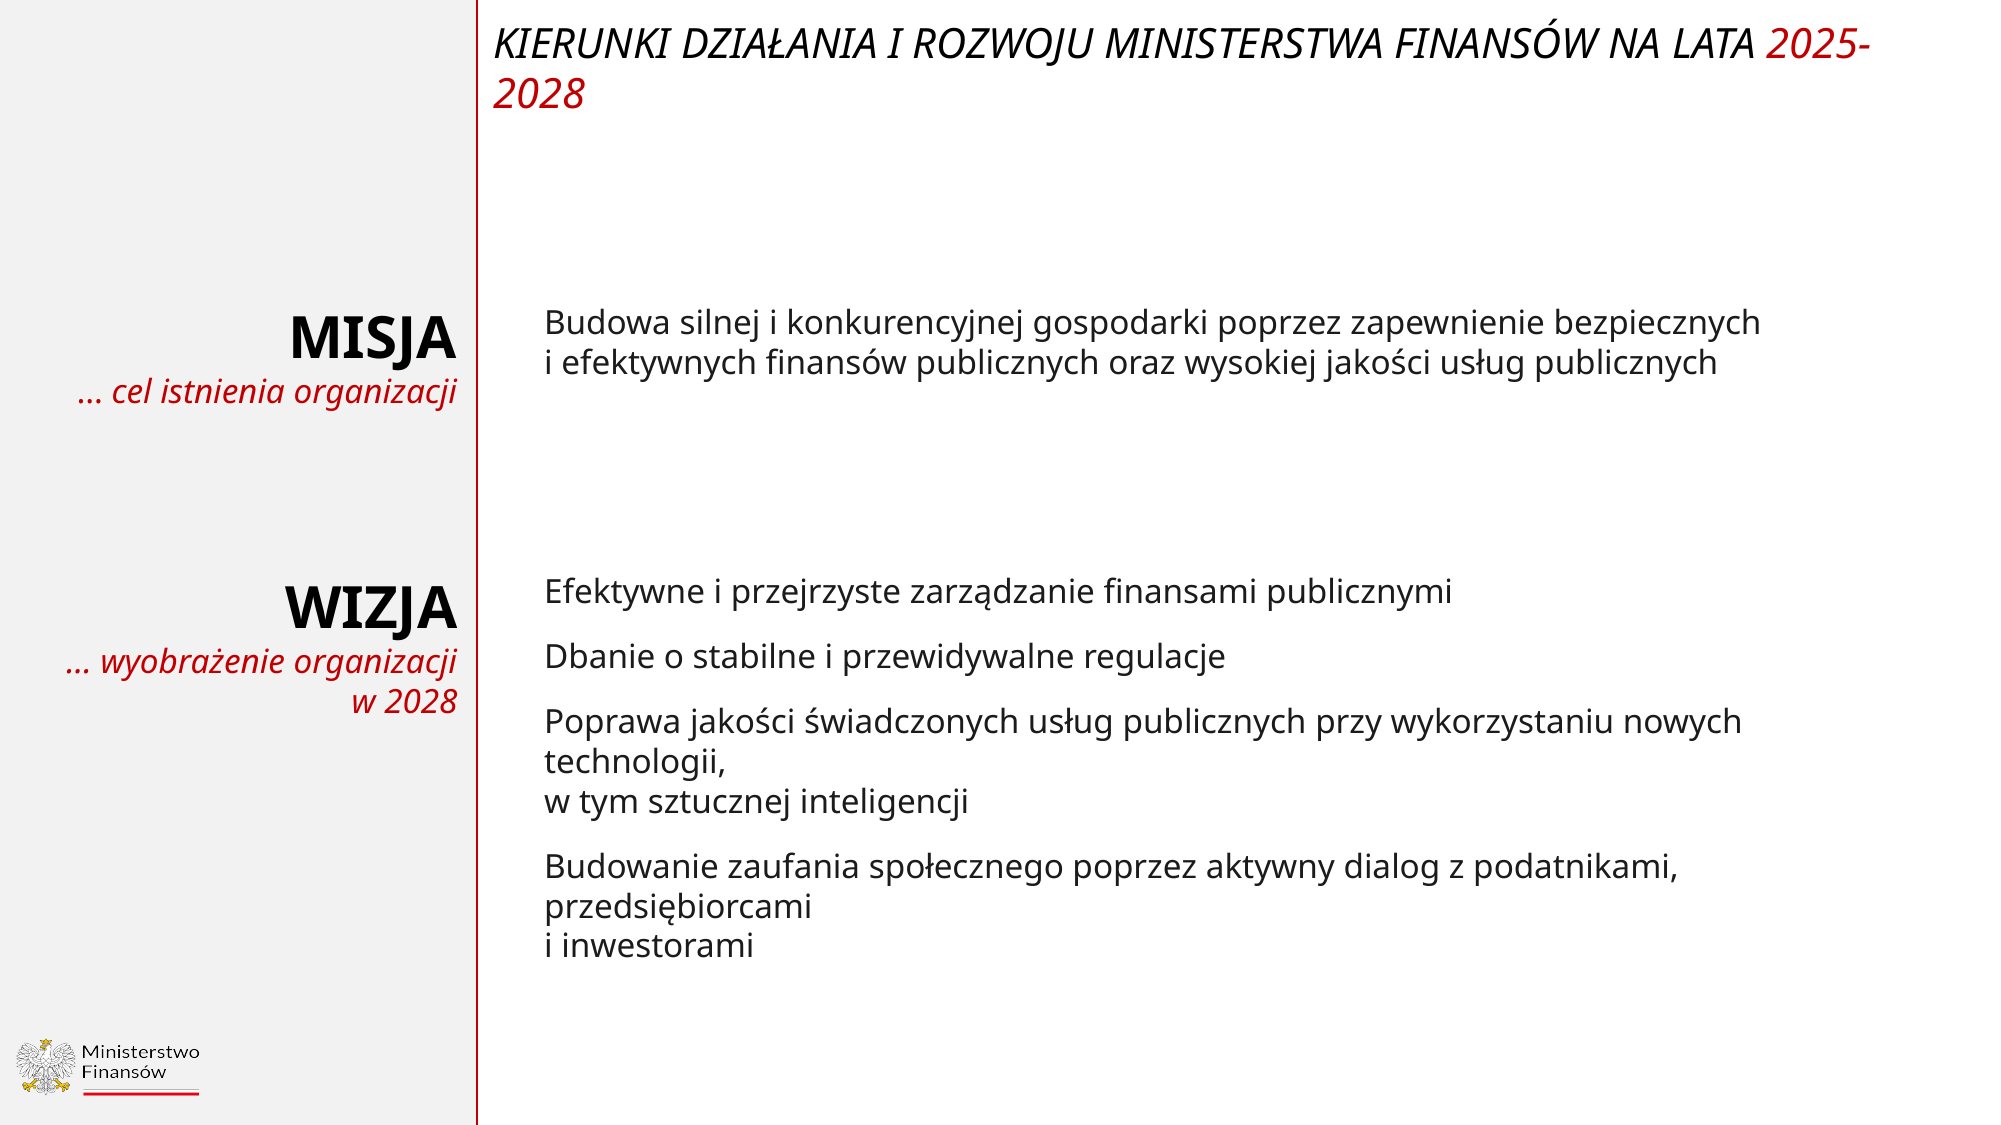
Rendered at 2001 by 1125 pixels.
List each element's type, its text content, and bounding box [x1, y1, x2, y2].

text_box Budowa silnej i konkurencyjnej gospodarki poprzez zapewnienie bezpiecznych i efektywnych finansów publicznych oraz wysokiej jakości usług publicznych [528, 292, 1929, 451]
text_box Kierunki działania i rozwoju Ministerstwa Finansów na lata 2025-2028 [479, 9, 1946, 125]
text_box Efektywne i przejrzyste zarządzanie finansami publicznymi Dbanie o stabilne i przewidywalne regulacje Poprawa jakości świadczonych usług publicznych przy wykorzystaniu nowych technologii, w tym sztucznej inteligencji Budowanie zaufania społecznego poprzez aktywny dialog z podatnikami, przedsiębiorcami i inwestorami [528, 562, 1929, 942]
picture [0, 1025, 214, 1109]
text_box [0, 0, 479, 1125]
